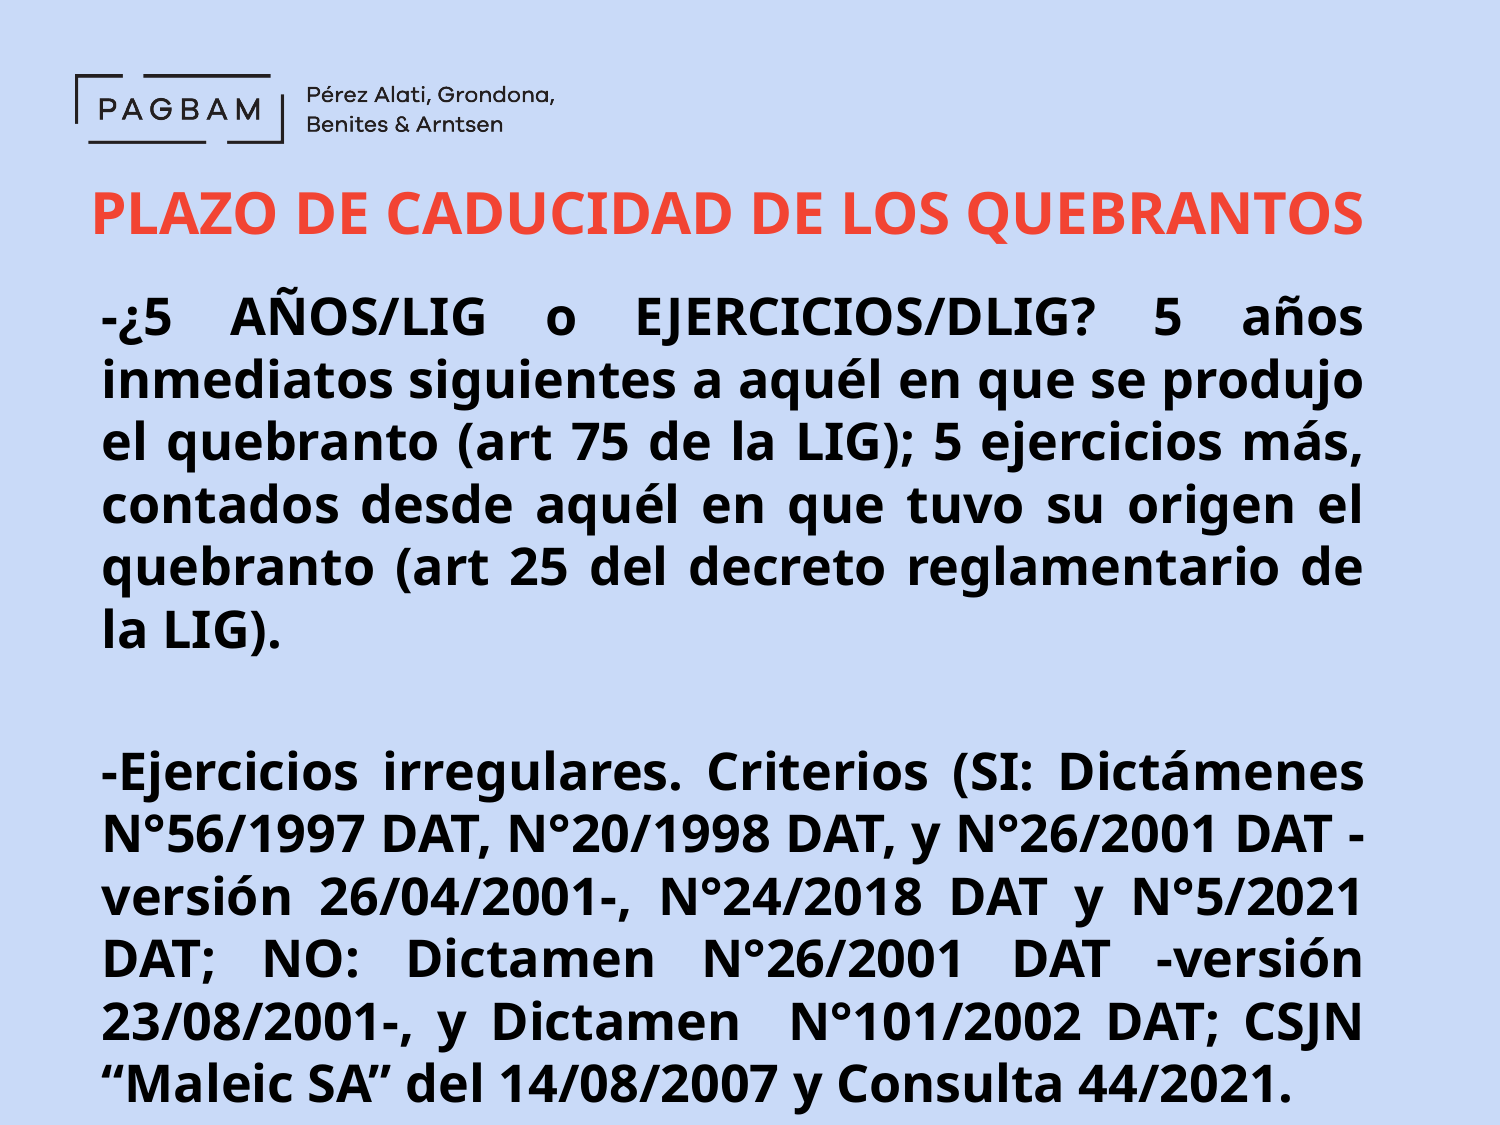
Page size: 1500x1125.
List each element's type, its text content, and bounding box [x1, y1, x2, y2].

picture [75, 74, 554, 144]
title PLAZO DE CADUCIDAD DE LOS QUEBRANTOS [75, 171, 1425, 251]
list -¿5 AÑOS/LIG o EJERCICIOS/DLIG? 5 años inmediatos siguientes a aquél en que se produjo el quebranto (art 75 de la LIG); 5 ejercicios más, contados desde aquél en que tuvo su origen el quebranto (art 25 del decreto reglamentario de la LIG). -Ejercicios irregulares. Criterios (SI: Dictámenes N°56/1997 DAT, N°20/1998 DAT, y N°26/2001 DAT -versión 26/04/2001-, N°24/2018 DAT y N°5/2021 DAT; NO: Dictamen N°26/2001 DAT -versión 23/08/2001-, y Dictamen N°101/2002 DAT; CSJN “Maleic SA” del 14/08/2007 y Consulta 44/2021. [30, 223, 1381, 902]
